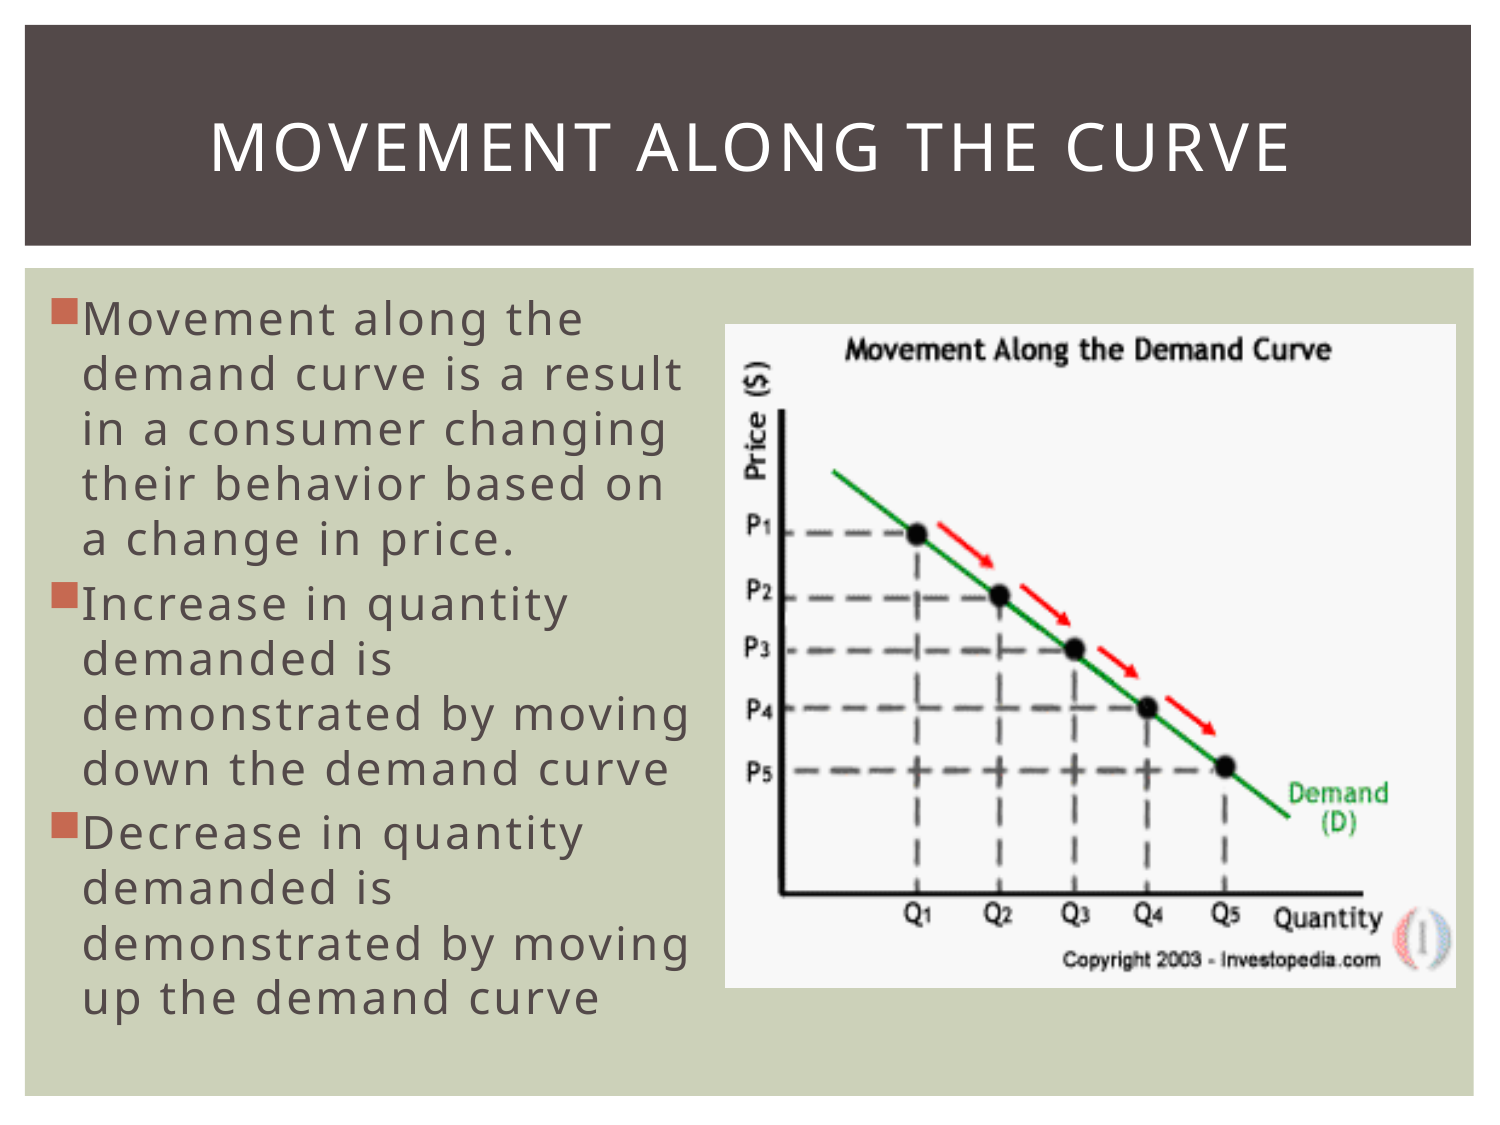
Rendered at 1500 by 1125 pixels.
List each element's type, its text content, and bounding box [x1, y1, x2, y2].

list Movement along the demand curve is a result in a consumer changing their behavior based on a change in price. Increase in quantity demanded is demonstrated by moving down the demand curve Decrease in quantity demanded is demonstrated by moving up the demand curve [24, 281, 725, 1125]
picture [724, 324, 1457, 988]
title Movement along the curve [62, 58, 1438, 232]
